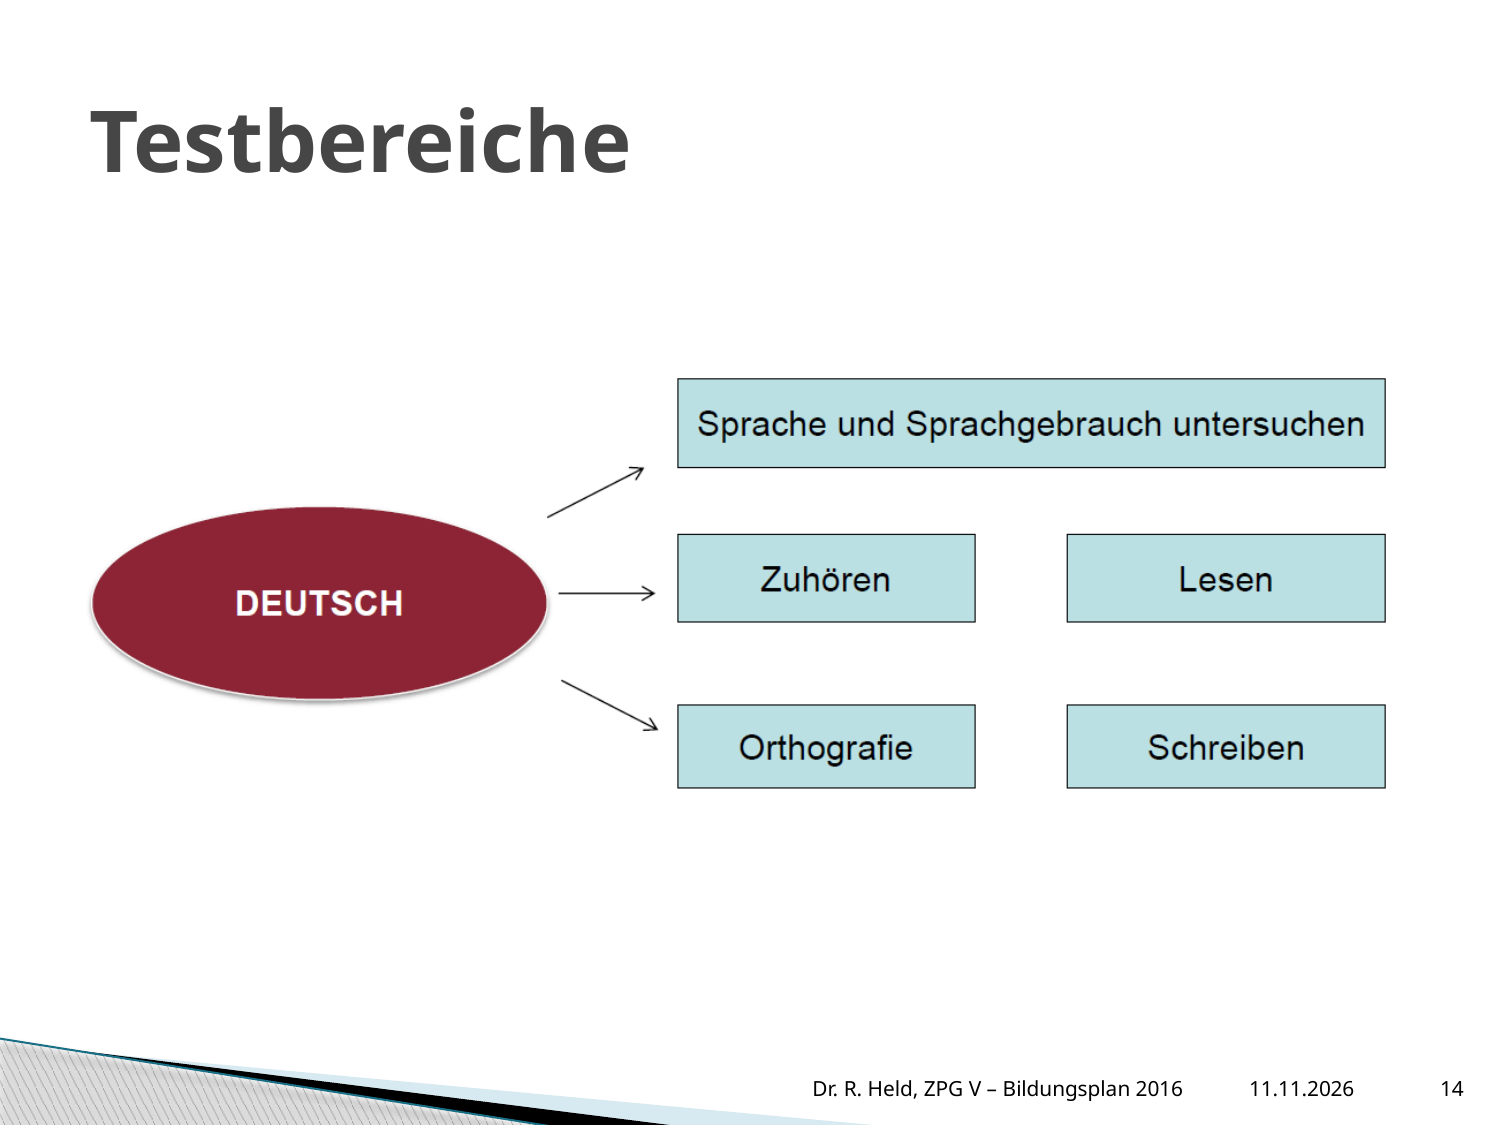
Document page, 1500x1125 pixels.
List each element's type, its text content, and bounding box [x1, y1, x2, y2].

footer Dr. R. Held, ZPG V – Bildungsplan 2016 [797, 1051, 1235, 1112]
slide_number 14 [1399, 1051, 1479, 1112]
title Testbereiche [75, 45, 1425, 233]
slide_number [1235, 1051, 1399, 1112]
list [74, 308, 1426, 921]
